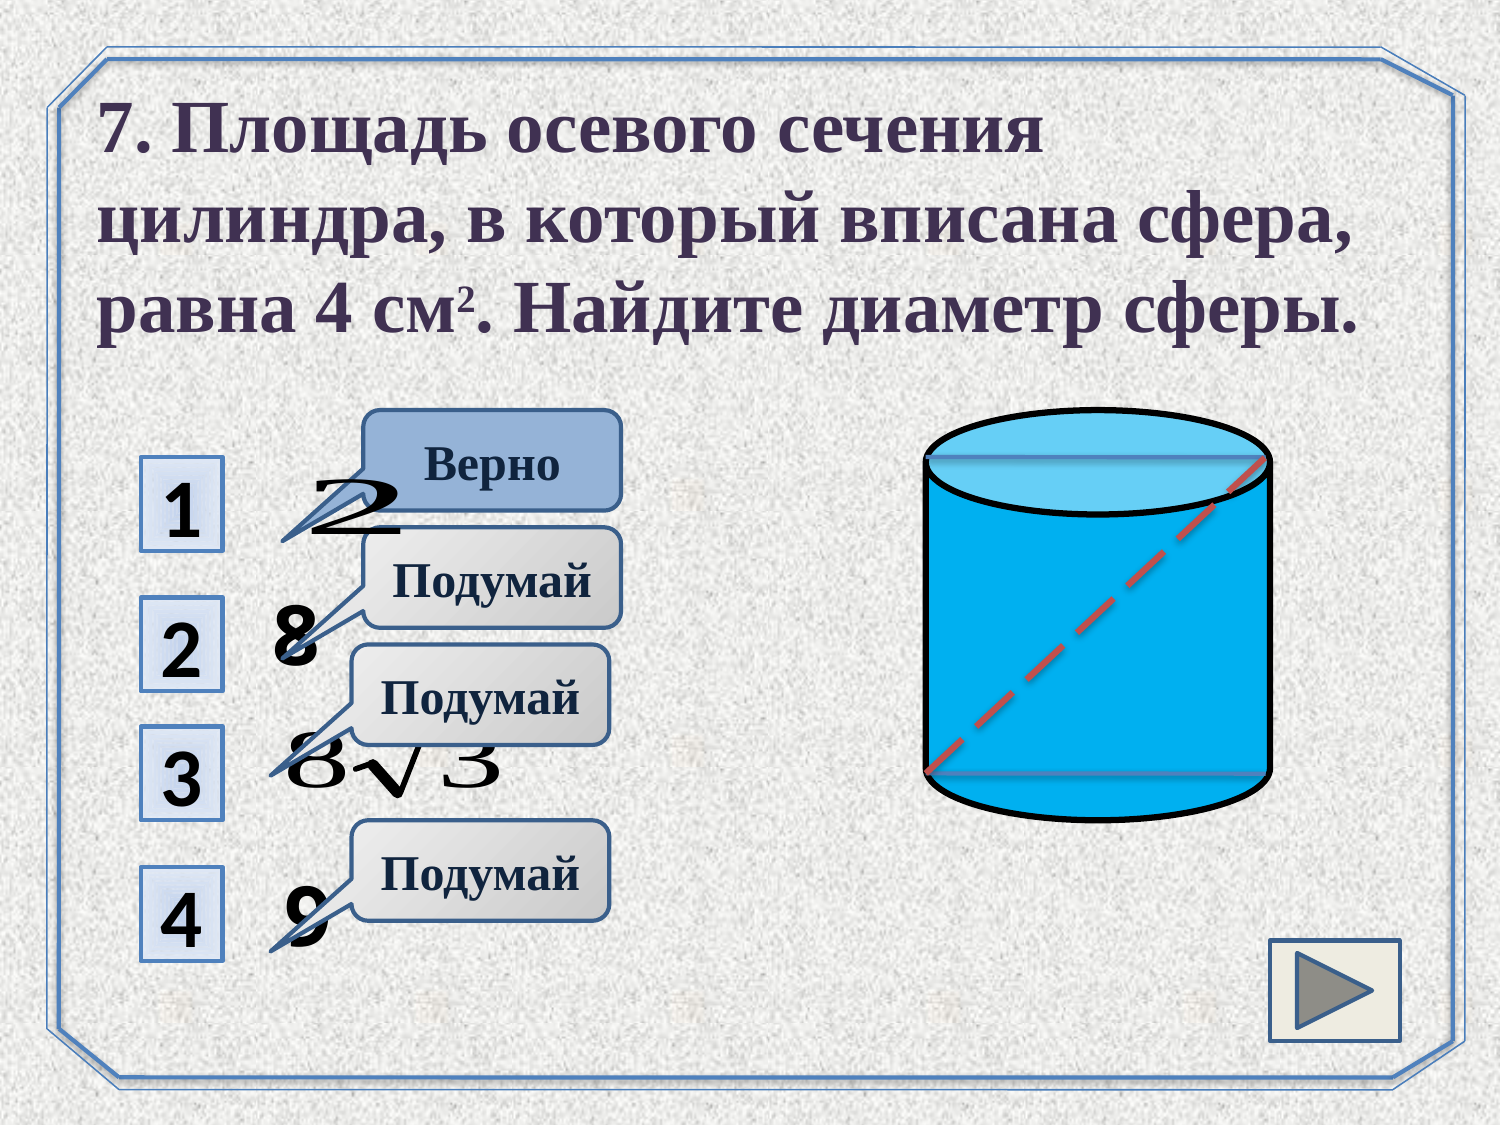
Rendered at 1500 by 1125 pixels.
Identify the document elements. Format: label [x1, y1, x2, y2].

text_box [269, 691, 539, 816]
text_box [269, 458, 454, 549]
picture [0, 0, 1500, 1125]
text_box [925, 456, 1266, 774]
text_box [46, 46, 1466, 1091]
